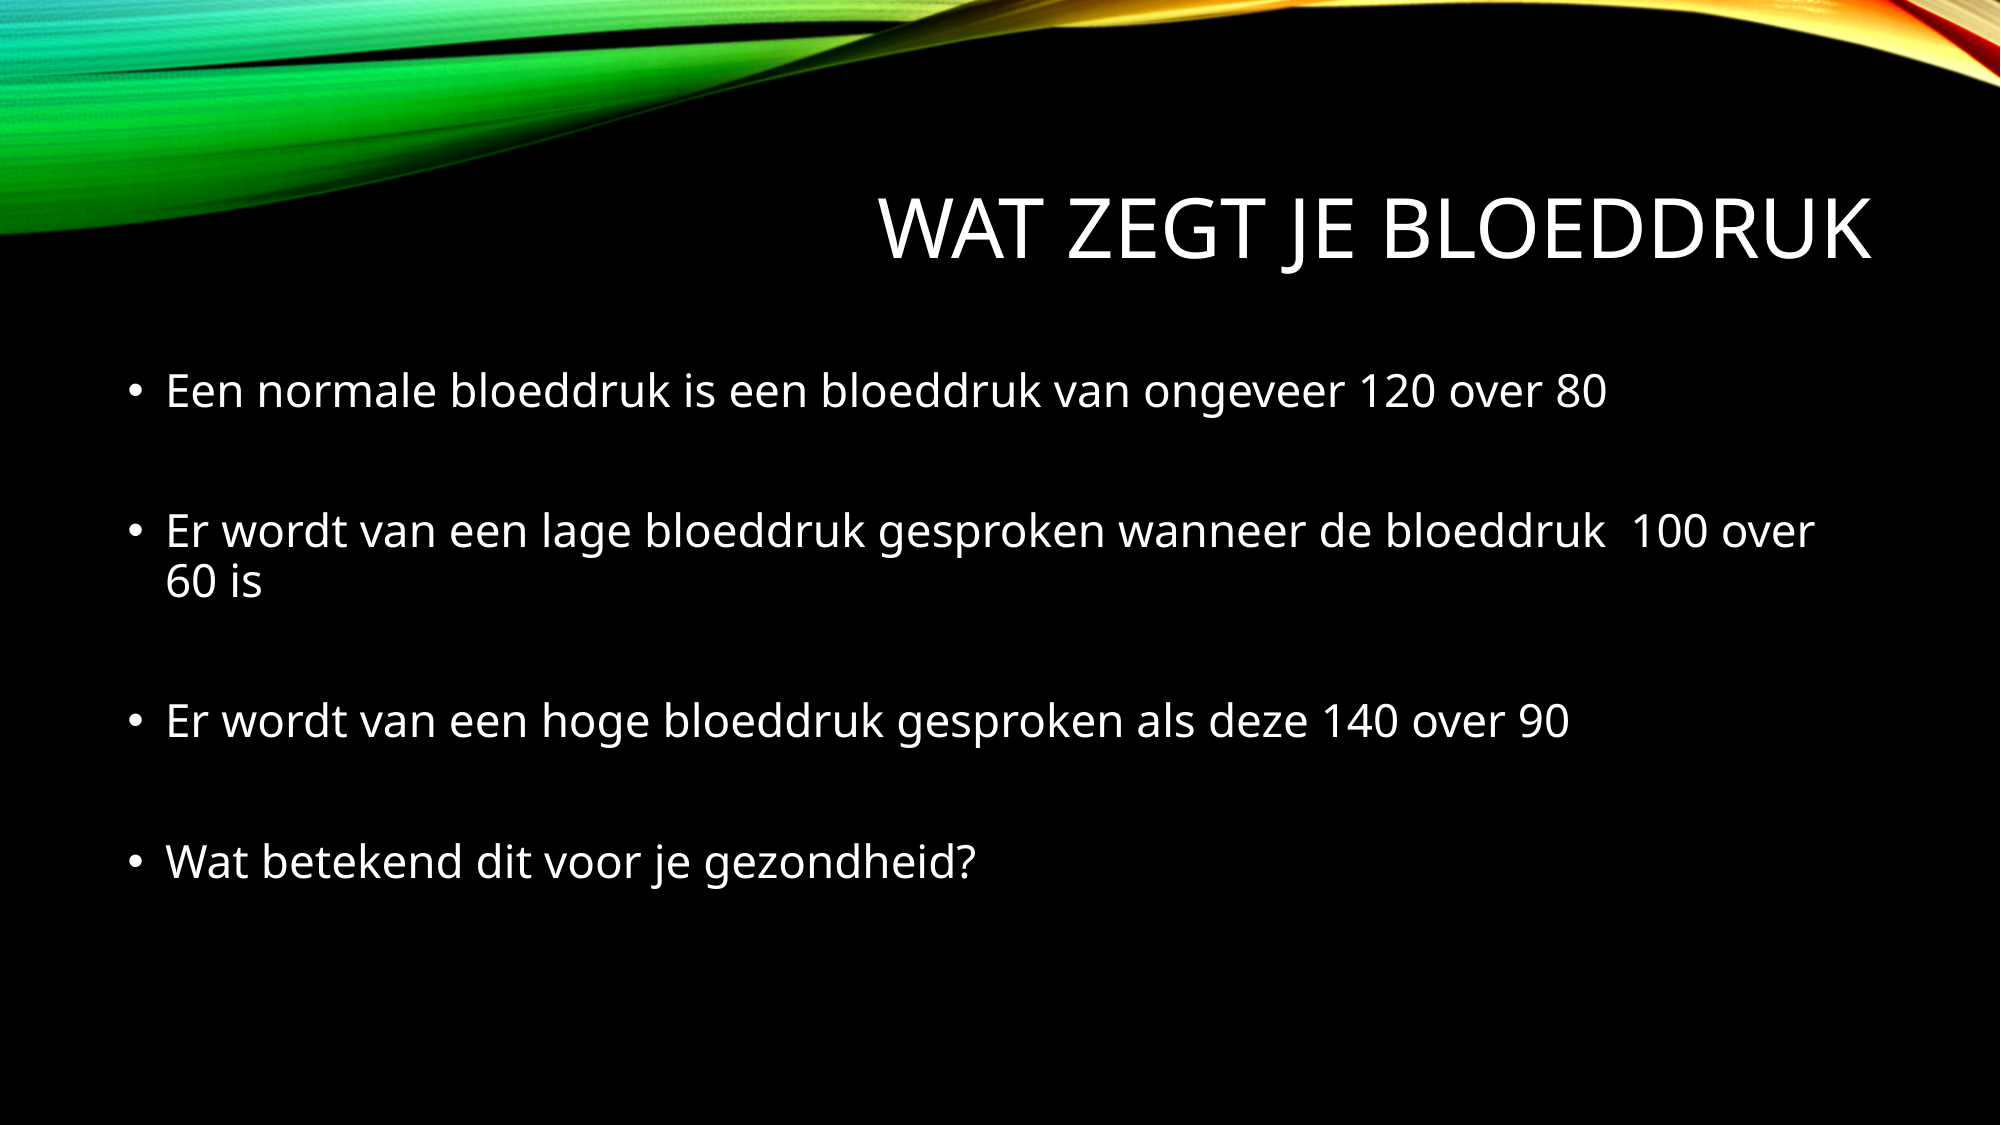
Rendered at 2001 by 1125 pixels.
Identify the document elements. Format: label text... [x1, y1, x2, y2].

picture [0, 0, 2000, 237]
list Een normale bloeddruk is een bloeddruk van ongeveer 120 over 80 Er wordt van een lage bloeddruk gesproken wanneer de bloeddruk 100 over 60 is Er wordt van een hoge bloeddruk gesproken als deze 140 over 90 Wat betekend dit voor je gezondheid? [112, 360, 1888, 1021]
title Wat zegt je bloeddruk [474, 125, 1888, 338]
